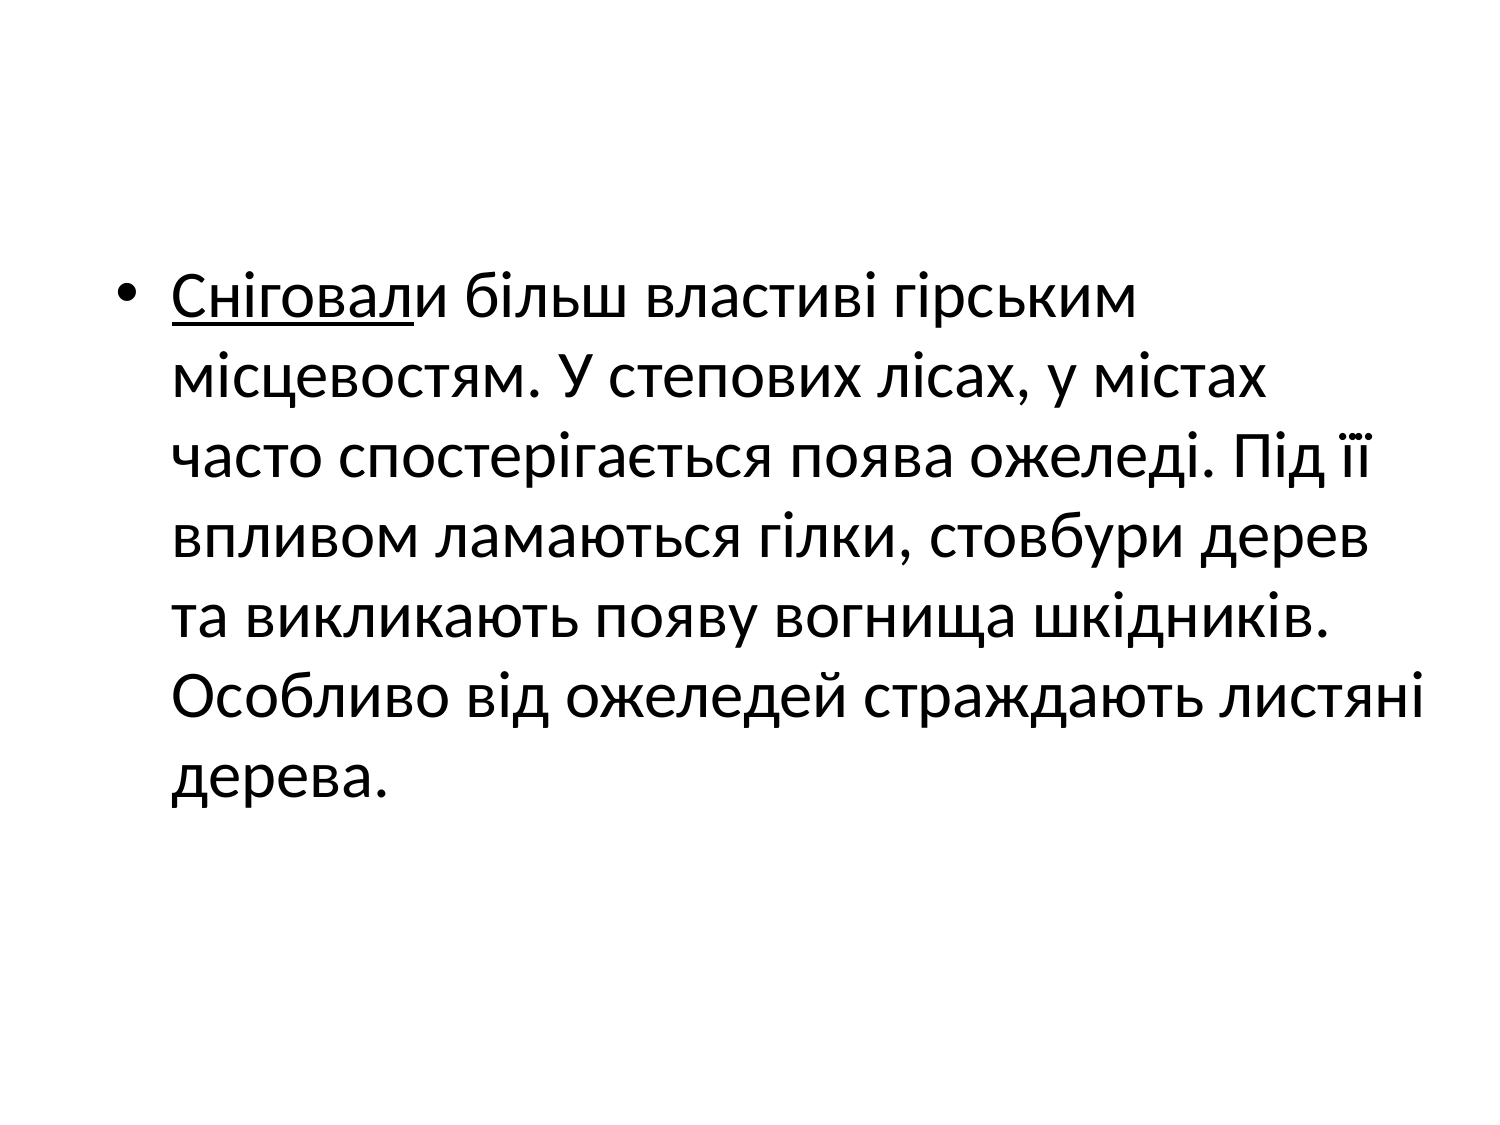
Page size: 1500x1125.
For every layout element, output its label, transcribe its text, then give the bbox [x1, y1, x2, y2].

list Сніговали більш властиві гірським місцевостям. У степових лісах, у містах часто спостерігається поява ожеледі. Під її впливом ламаються гілки, стовбури дерев та викликають появу вогнища шкідників. Особливо від ожеледей страждають листяні дерева. [100, 243, 1451, 986]
